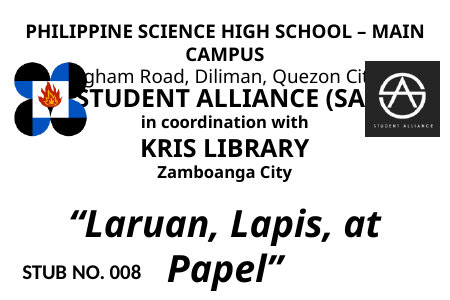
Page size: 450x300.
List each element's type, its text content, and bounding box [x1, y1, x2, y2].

text_box STUDENT ALLIANCE (SA) in coordination with KRIS LIBRARY Zamboanga City [0, 74, 450, 190]
picture [12, 60, 88, 137]
text_box STUB NO. 008 [7, 251, 213, 292]
picture [364, 60, 441, 137]
text_box “Laruan, Lapis, at Papel” [0, 192, 450, 298]
text_box PHILIPPINE SCIENCE HIGH SCHOOL – MAIN CAMPUS Agham Road, Diliman, Quezon City [0, 12, 450, 74]
